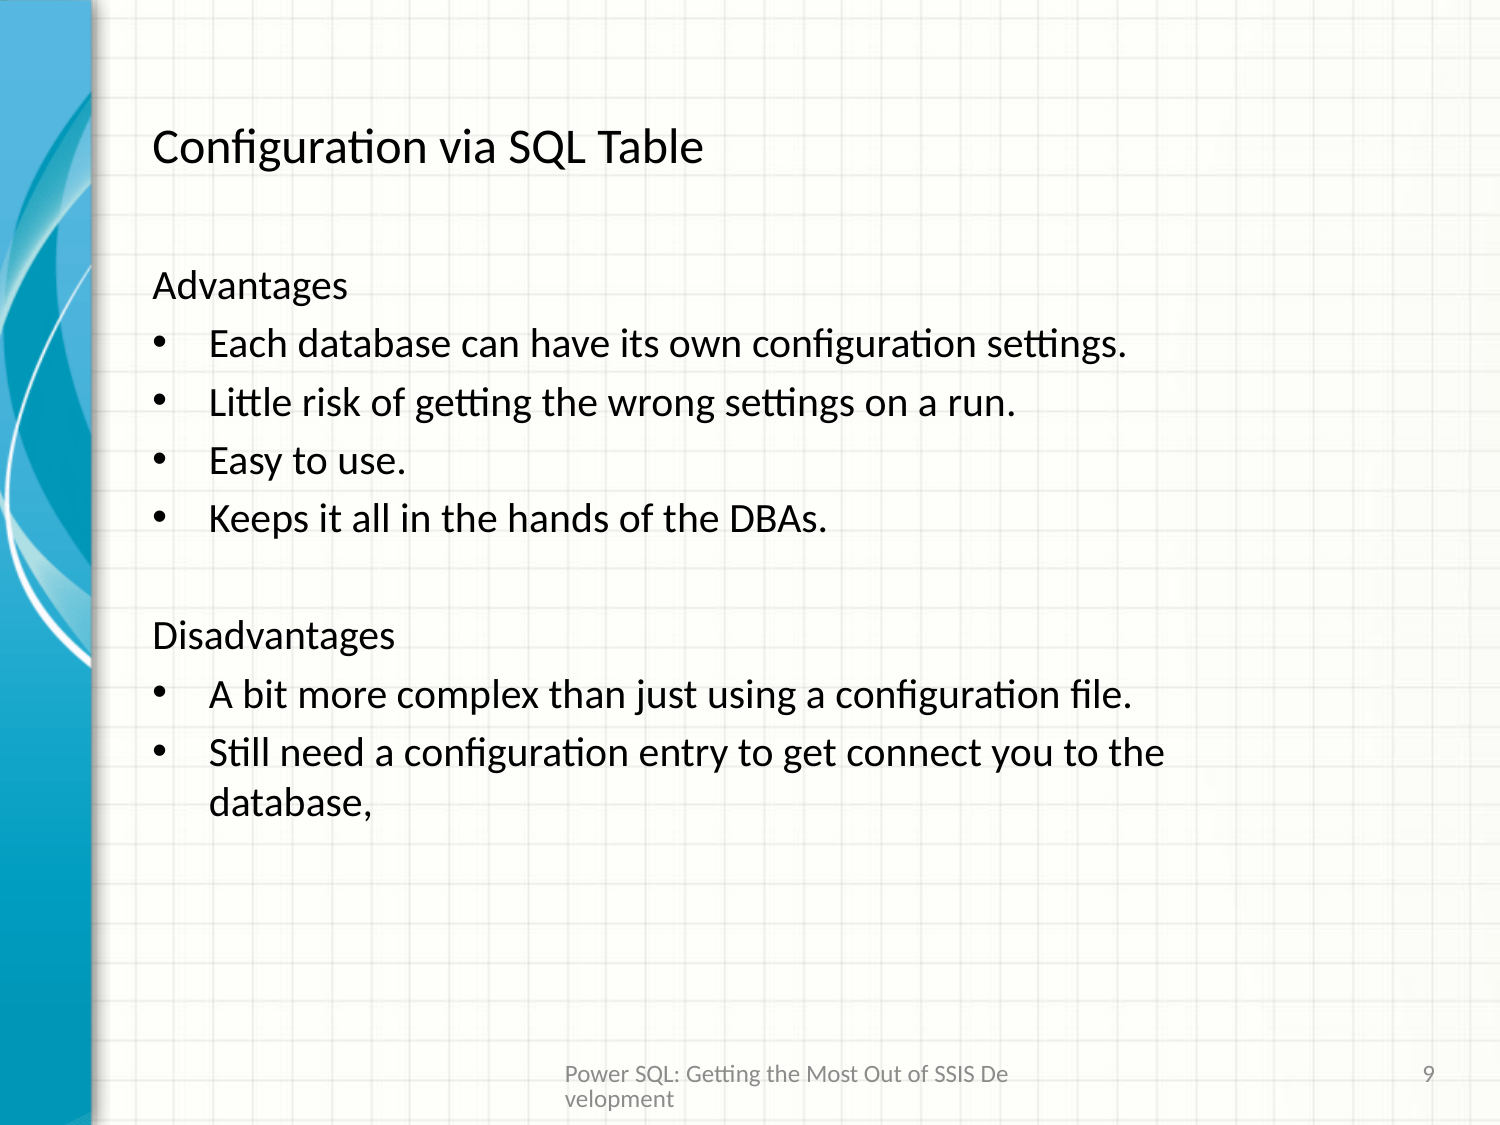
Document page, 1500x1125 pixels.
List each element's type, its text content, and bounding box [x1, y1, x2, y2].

picture [0, 0, 1500, 1125]
slide_number 9 [1100, 1042, 1450, 1103]
list Advantages Each database can have its own configuration settings. Little risk of getting the wrong settings on a run. Easy to use. Keeps it all in the hands of the DBAs. Disadvantages A bit more complex than just using a configuration file. Still need a configuration entry to get connect you to the database, [137, 249, 1325, 955]
title Configuration via SQL Table [137, 50, 838, 238]
footer Power SQL: Getting the Most Out of SSIS Development [549, 1042, 1025, 1103]
